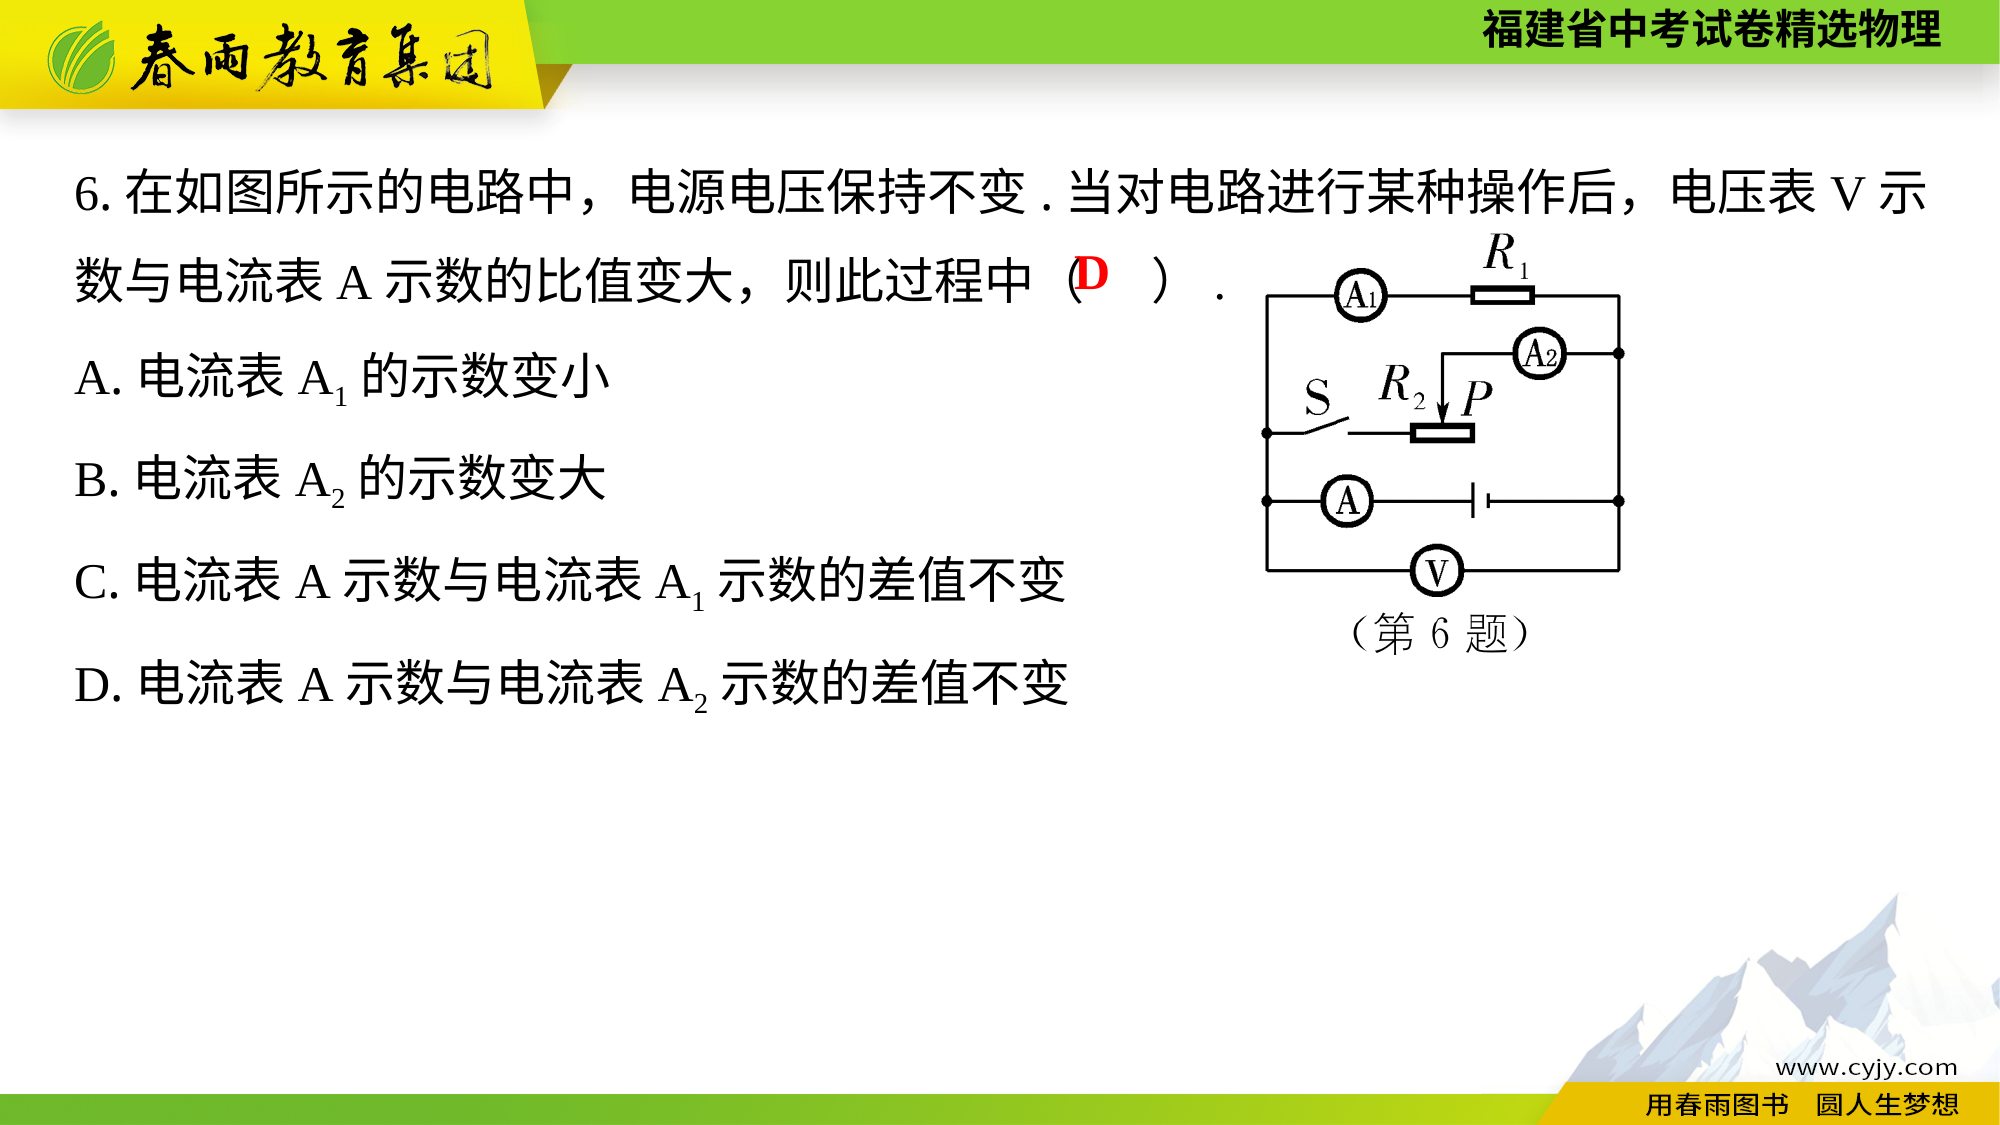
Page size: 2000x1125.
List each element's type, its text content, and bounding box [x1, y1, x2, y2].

text_box D [1059, 231, 1126, 307]
list 6.在如图所示的电路中，电源电压保持不变.当对电路进行某种操作后，电压表V示数与电流表A示数的比值变大，则此过程中（ ）. A.电流表A1的示数变小 B.电流表A2的示数变大 C.电流表A示数与电流表A1示数的差值不变 D.电流表A示数与电流表A2示数的差值不变 [59, 122, 1944, 683]
picture [0, 0, 2000, 1125]
